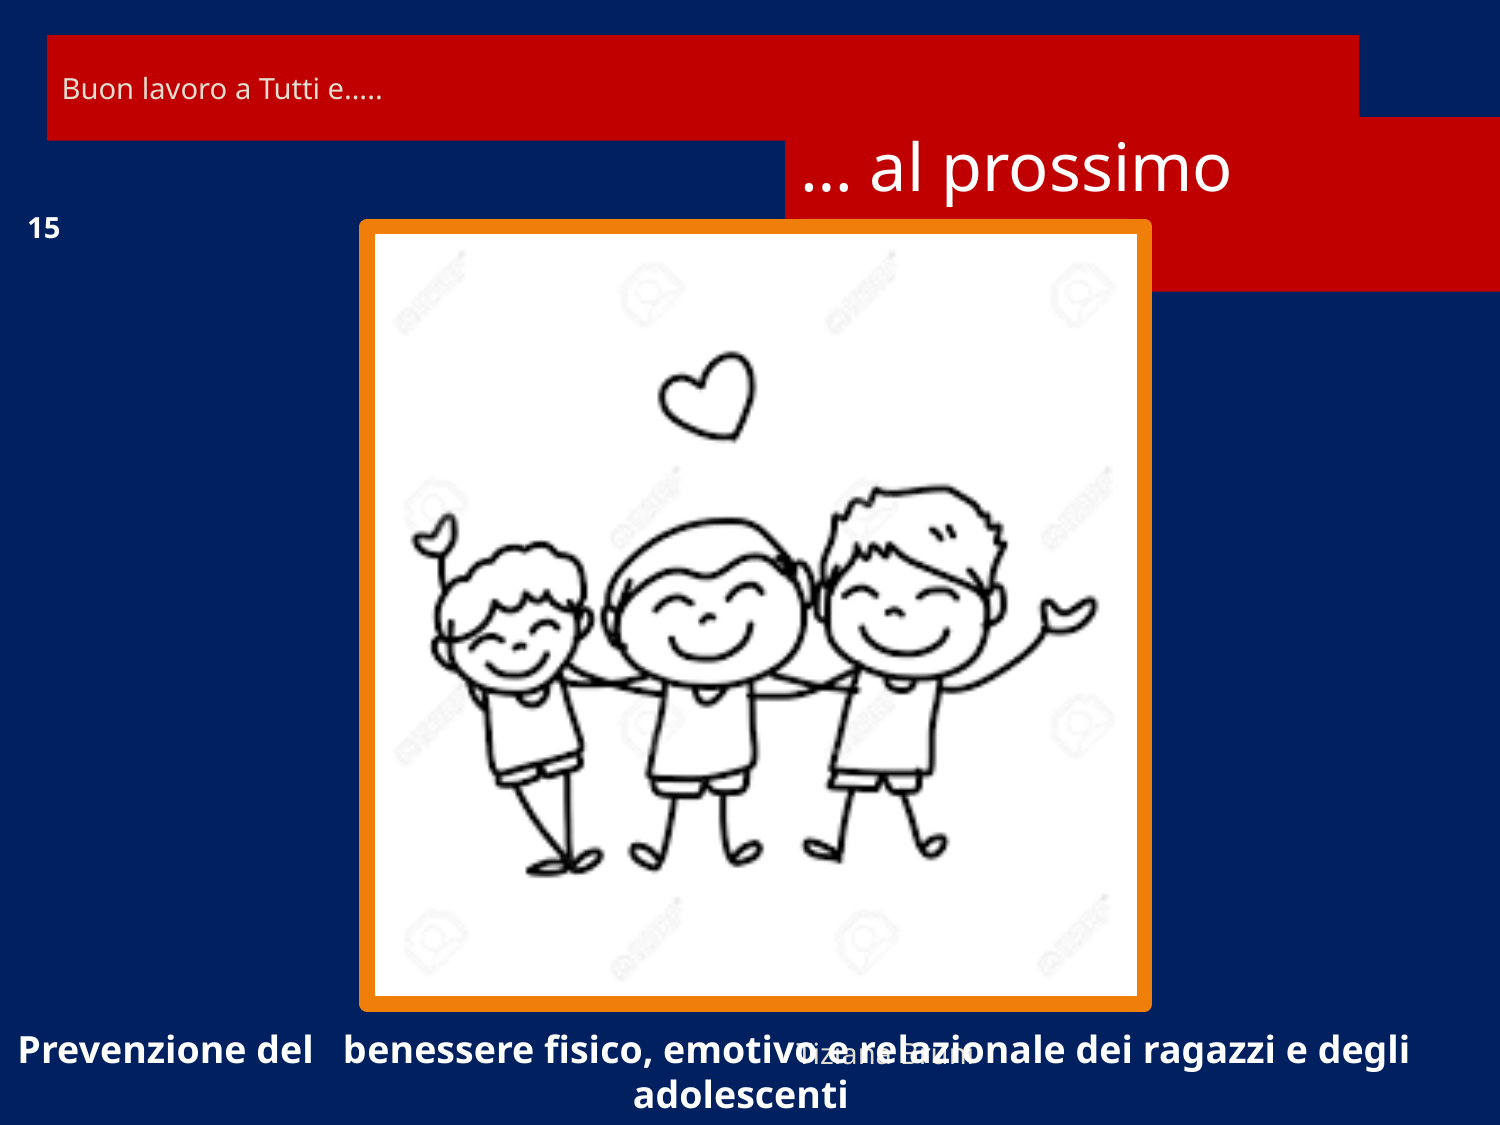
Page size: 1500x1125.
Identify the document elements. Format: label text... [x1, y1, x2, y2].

text_box Prevenzione del benessere fisico, emotivo e relazionale dei ragazzi e degli adolescenti [0, 1018, 1465, 1124]
text_box … al prossimo incontro [785, 117, 1500, 292]
footer Tiziana Bruni [99, 1024, 990, 1085]
slide_number 15 [0, 208, 88, 249]
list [374, 234, 1138, 997]
title Buon lavoro a Tutti e….. [46, 35, 1360, 141]
